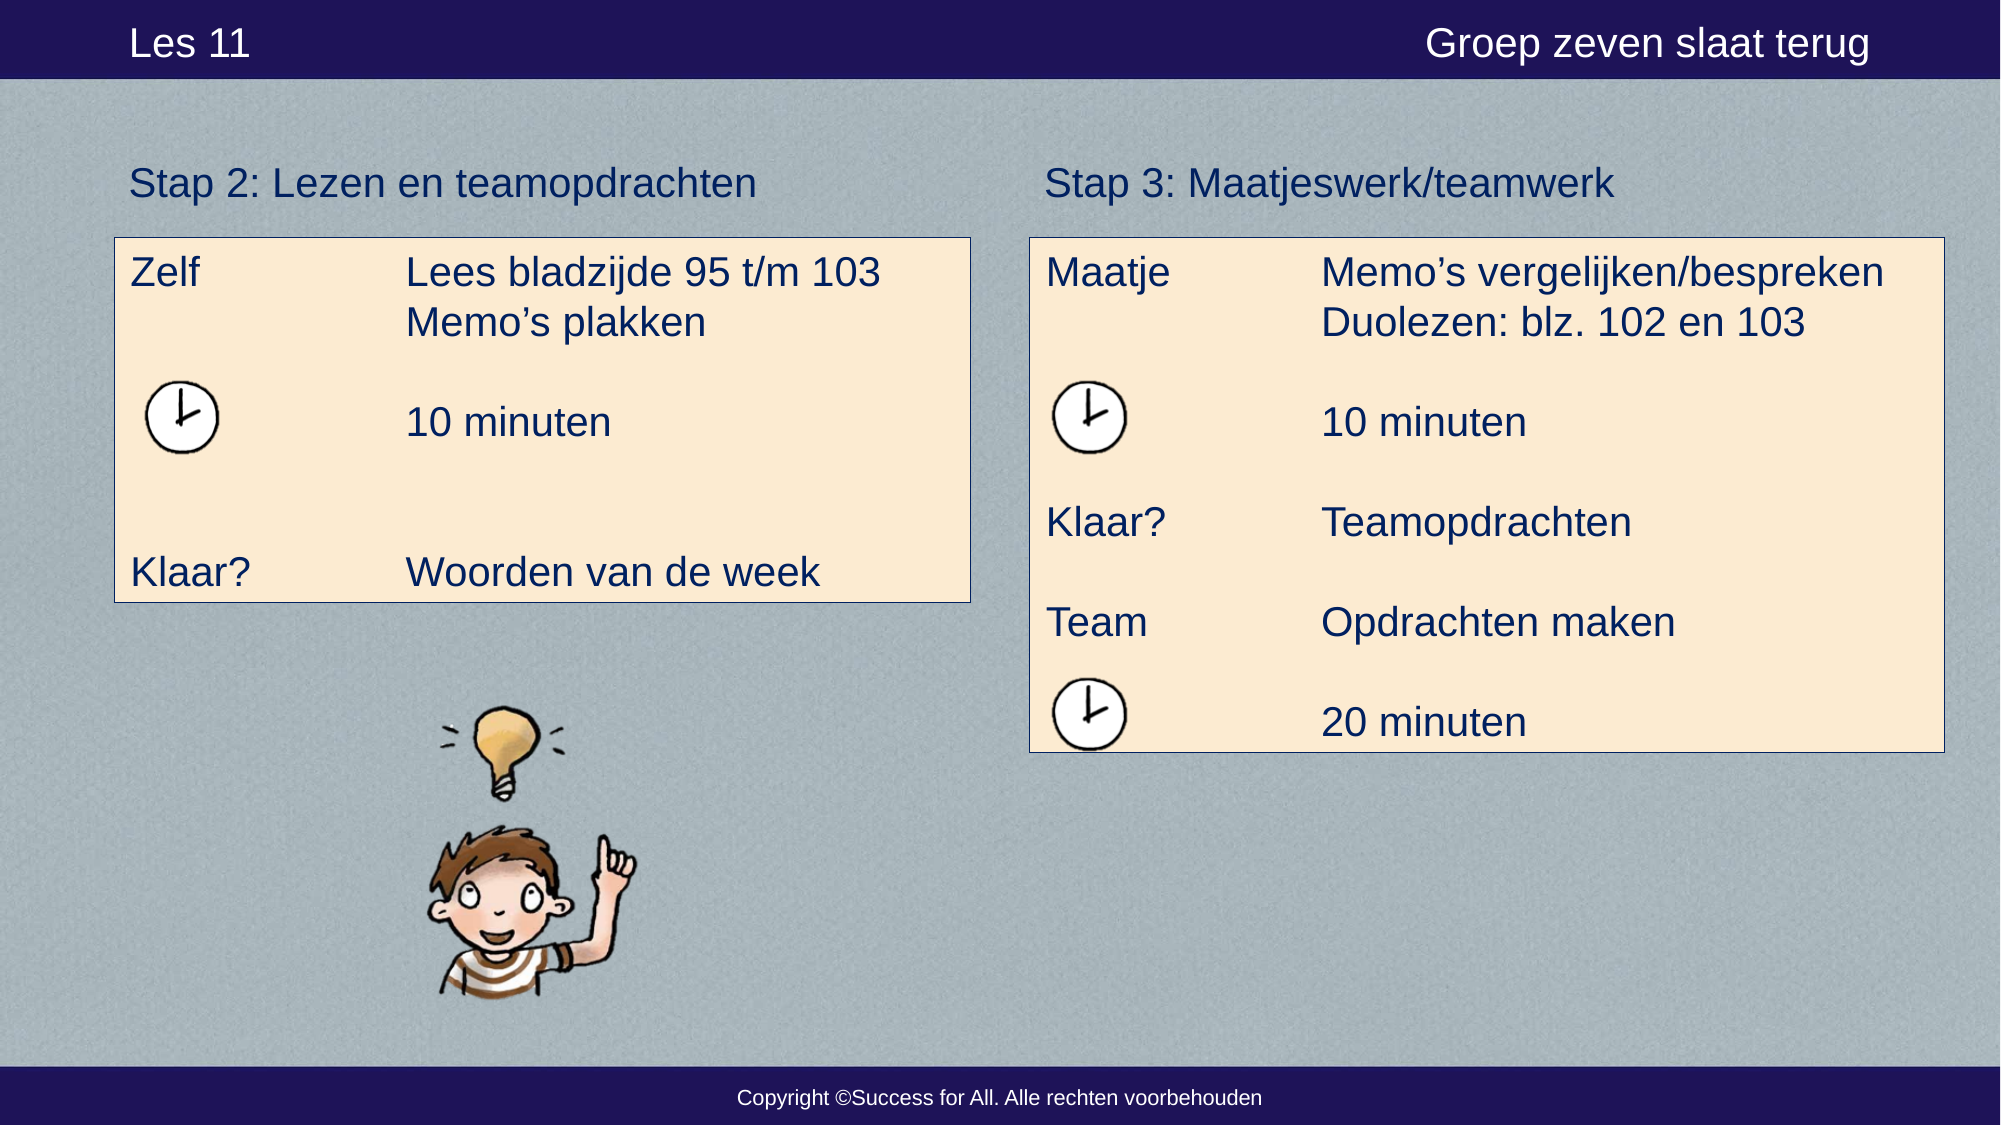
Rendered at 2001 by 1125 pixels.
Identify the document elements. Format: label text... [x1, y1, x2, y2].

text_box Les 11 [114, 8, 354, 73]
text_box Zelf Lees bladzijde 95 t/m 103 Memo’s plakken 10 minuten Klaar? Woorden van de week [114, 237, 971, 603]
text_box Maatje Memo’s vergelijken/bespreken Duolezen: blz. 102 en 103 10 minuten Klaar? Teamopdrachten Team Opdrachten maken 20 minuten [1029, 237, 1945, 753]
text_box Stap 3: Maatjeswerk/teamwerk [1029, 148, 1822, 214]
picture [0, 0, 2001, 1125]
text_box Stap 2: Lezen en teamopdrachten [114, 148, 907, 214]
text_box Copyright ©Success for All. Alle rechten voorbehouden [0, 1076, 2000, 1125]
text_box Groep zeven slaat terug [999, 8, 1886, 73]
